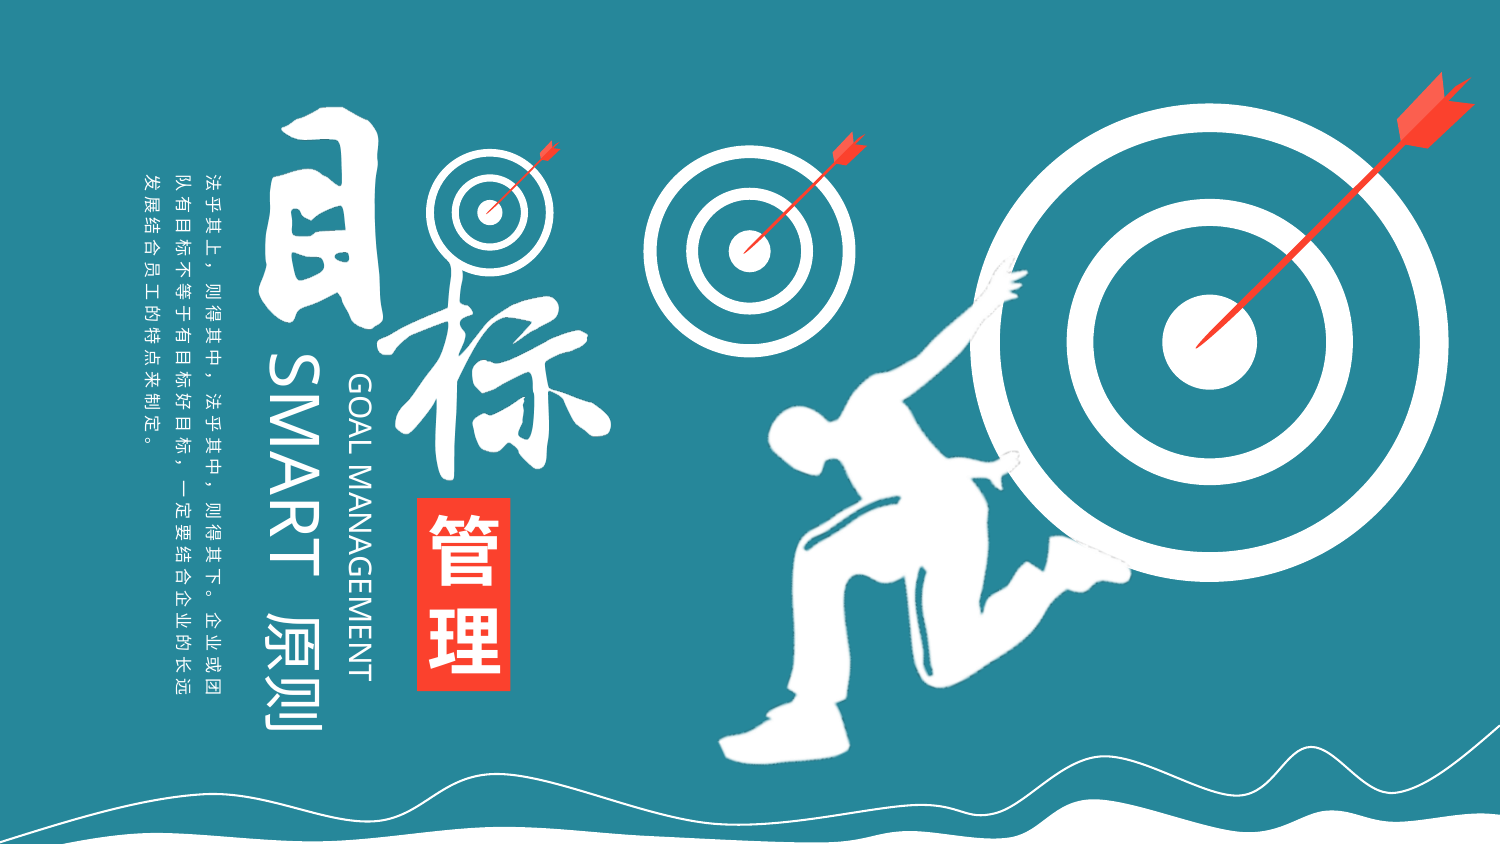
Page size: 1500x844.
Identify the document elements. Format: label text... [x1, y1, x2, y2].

picture [249, 84, 528, 485]
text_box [528, 71, 1475, 725]
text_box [425, 140, 561, 277]
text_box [643, 131, 868, 358]
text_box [412, 496, 511, 694]
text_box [0, 725, 1500, 844]
text_box 法乎其上，则得其中，法乎其中，则得其下。企业或团队有目标不等于有目标好目标，一定要结合企业的长远发展结合员工的特点来制定。 [118, 159, 243, 725]
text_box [232, 337, 388, 725]
